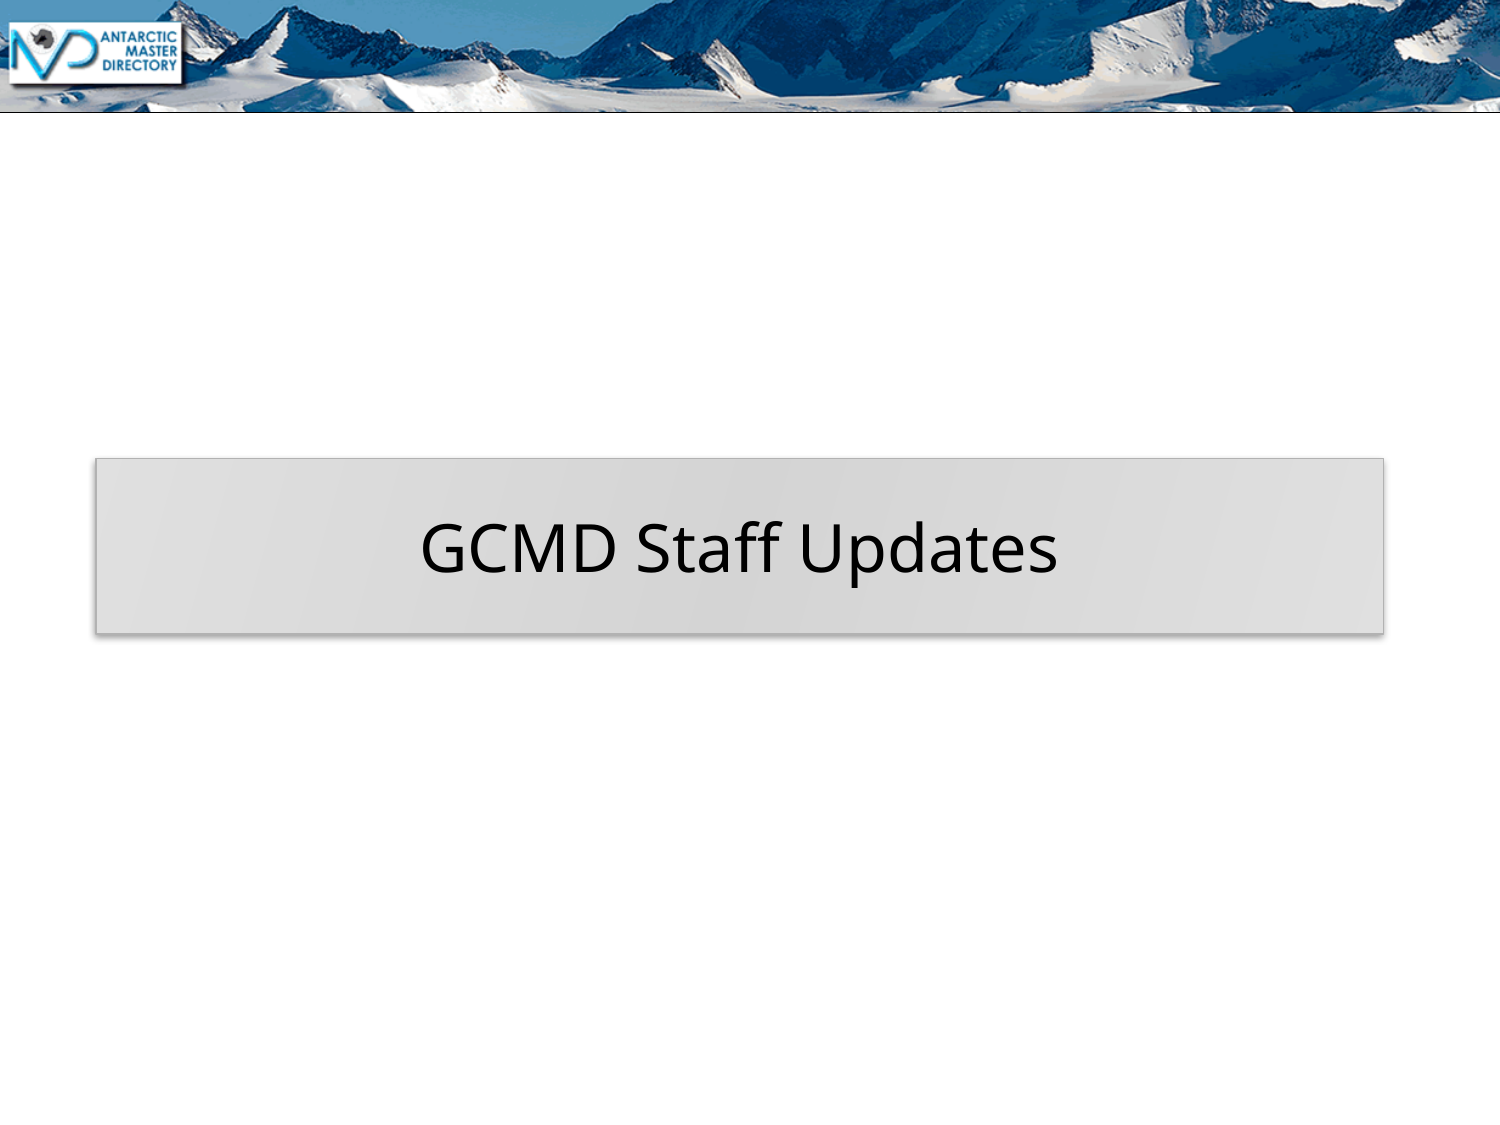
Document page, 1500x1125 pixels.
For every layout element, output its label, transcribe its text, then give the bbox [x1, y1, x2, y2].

picture [0, 0, 1500, 112]
title GCMD Staff Updates [95, 458, 1384, 635]
